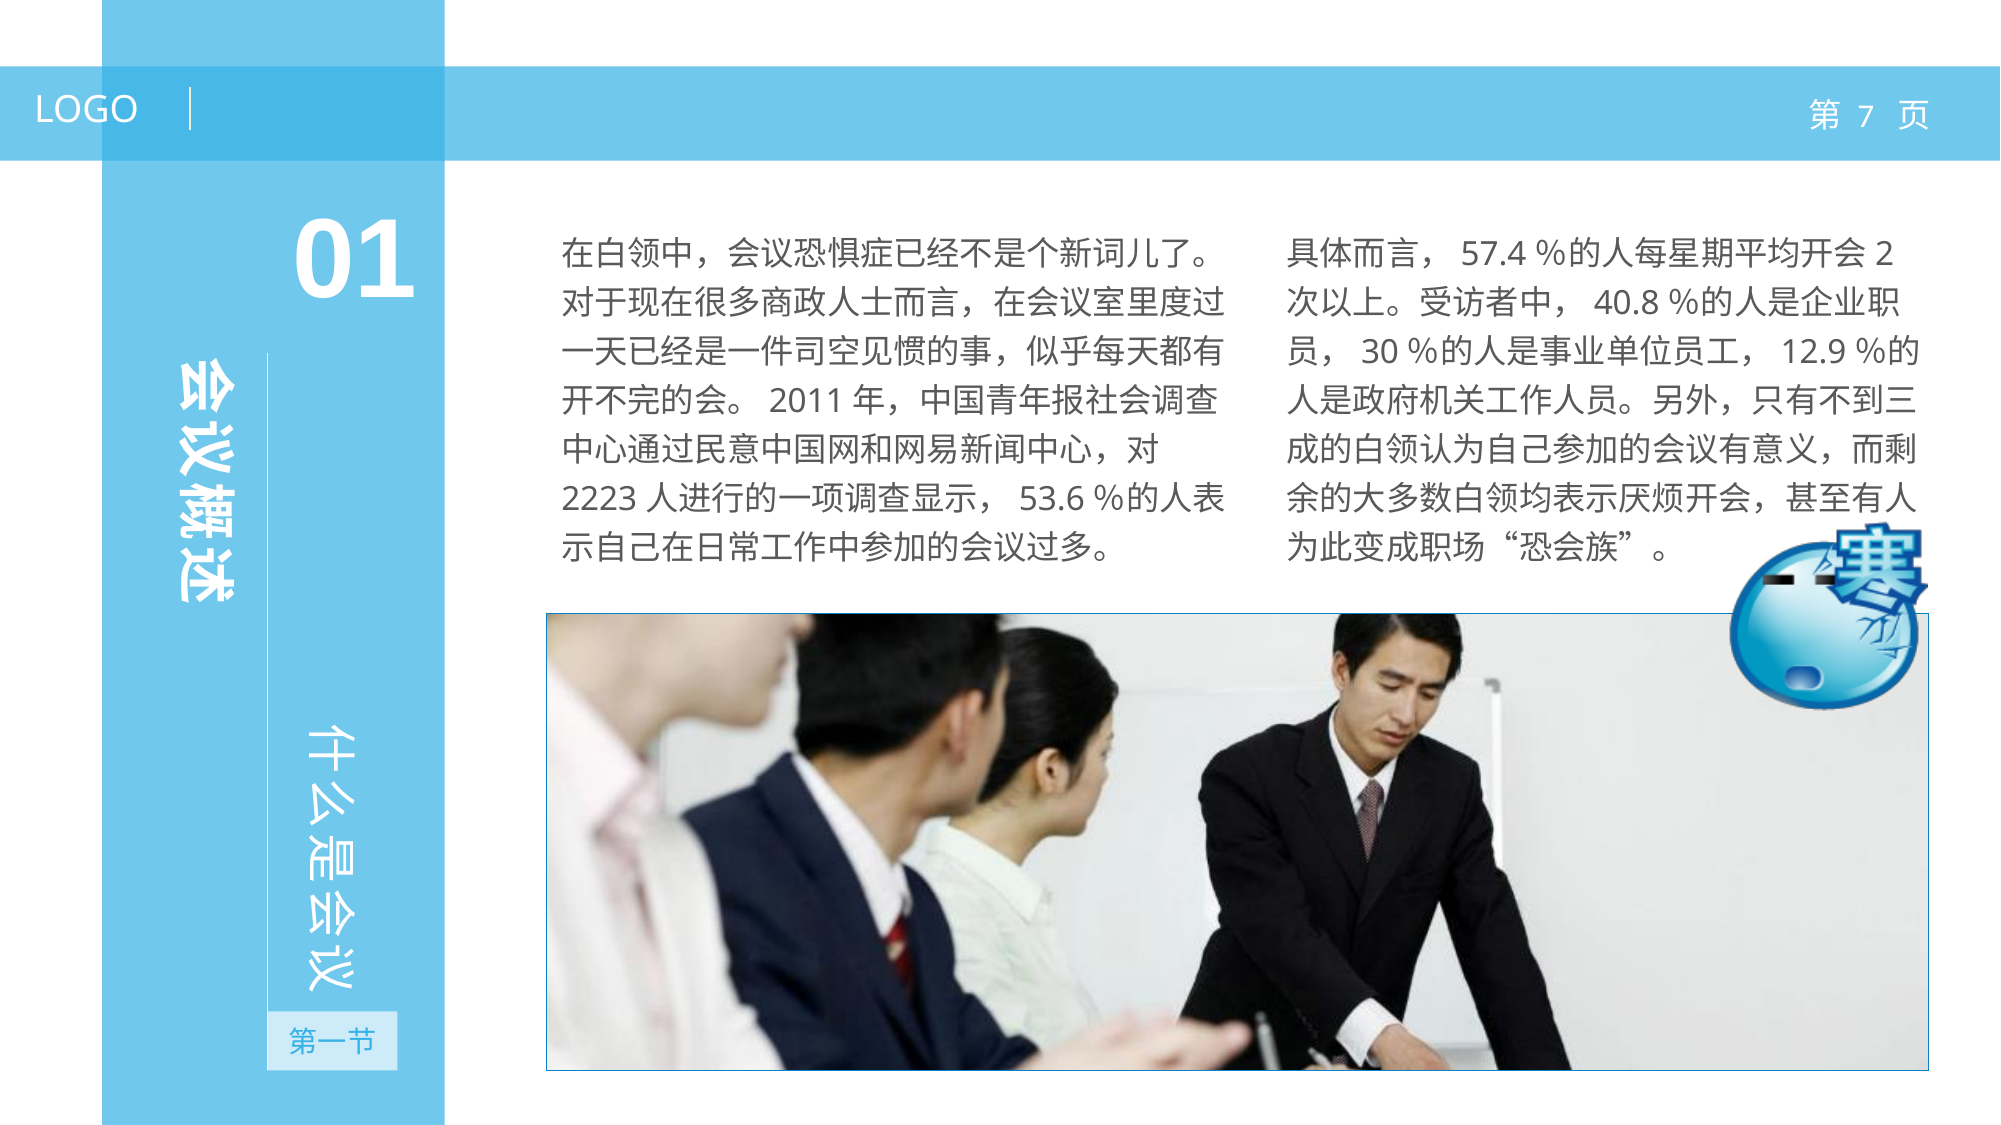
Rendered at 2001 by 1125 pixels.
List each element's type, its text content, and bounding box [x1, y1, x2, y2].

text_box 具体而言，57.4％的人每星期平均开会2次以上。受访者中，40.8％的人是企业职员，30％的人是事业单位员工，12.9％的人是政府机关工作人员。另外，只有不到三成的白领认为自己参加的会议有意义，而剩余的大多数白领均表示厌烦开会，甚至有人为此变成职场“恐会族”。 [1271, 215, 1946, 574]
picture [546, 519, 1930, 1071]
text_box 在白领中，会议恐惧症已经不是个新词儿了。对于现在很多商政人士而言，在会议室里度过一天已经是一件司空见惯的事，似乎每天都有开不完的会。2011年，中国青年报社会调查中心通过民意中国网和网易新闻中心，对2223人进行的一项调查显示，53.6％的人表示自己在日常工作中参加的会议过多。 [546, 215, 1249, 574]
